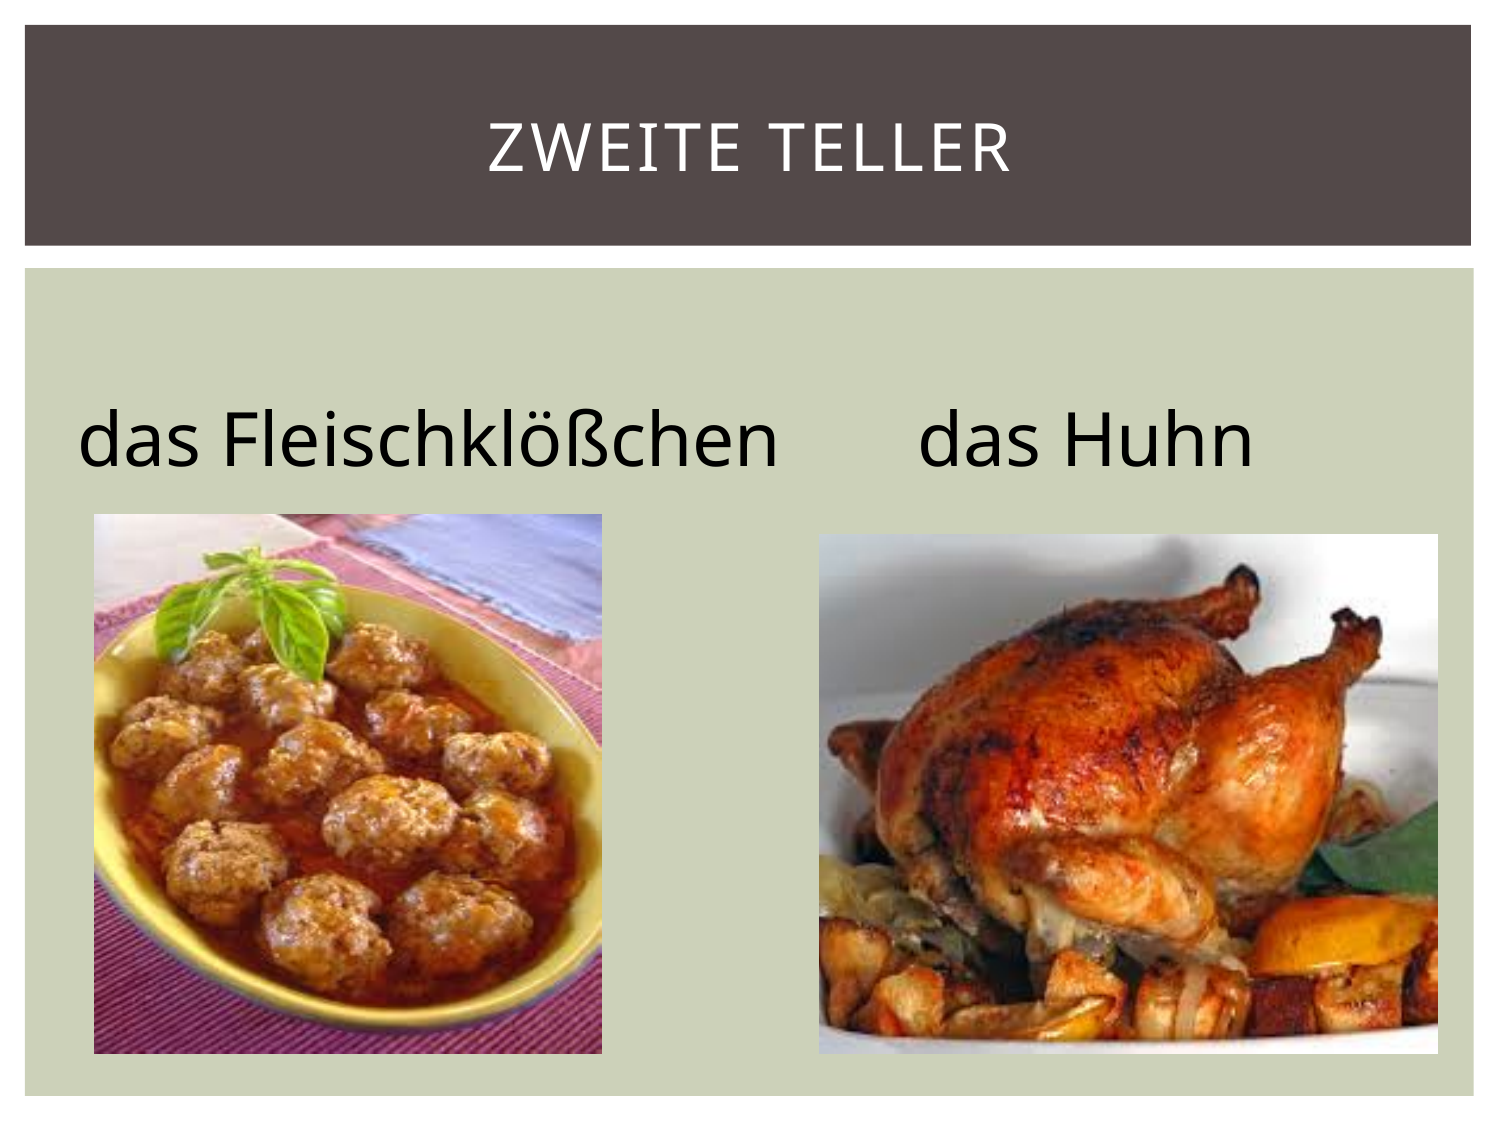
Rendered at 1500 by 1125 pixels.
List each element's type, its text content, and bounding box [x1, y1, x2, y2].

text_box das Huhn [902, 384, 1343, 489]
picture [94, 514, 603, 1055]
text_box das Fleischklößchen [62, 384, 820, 489]
title Zweite teller [62, 58, 1438, 232]
picture [819, 534, 1438, 1055]
